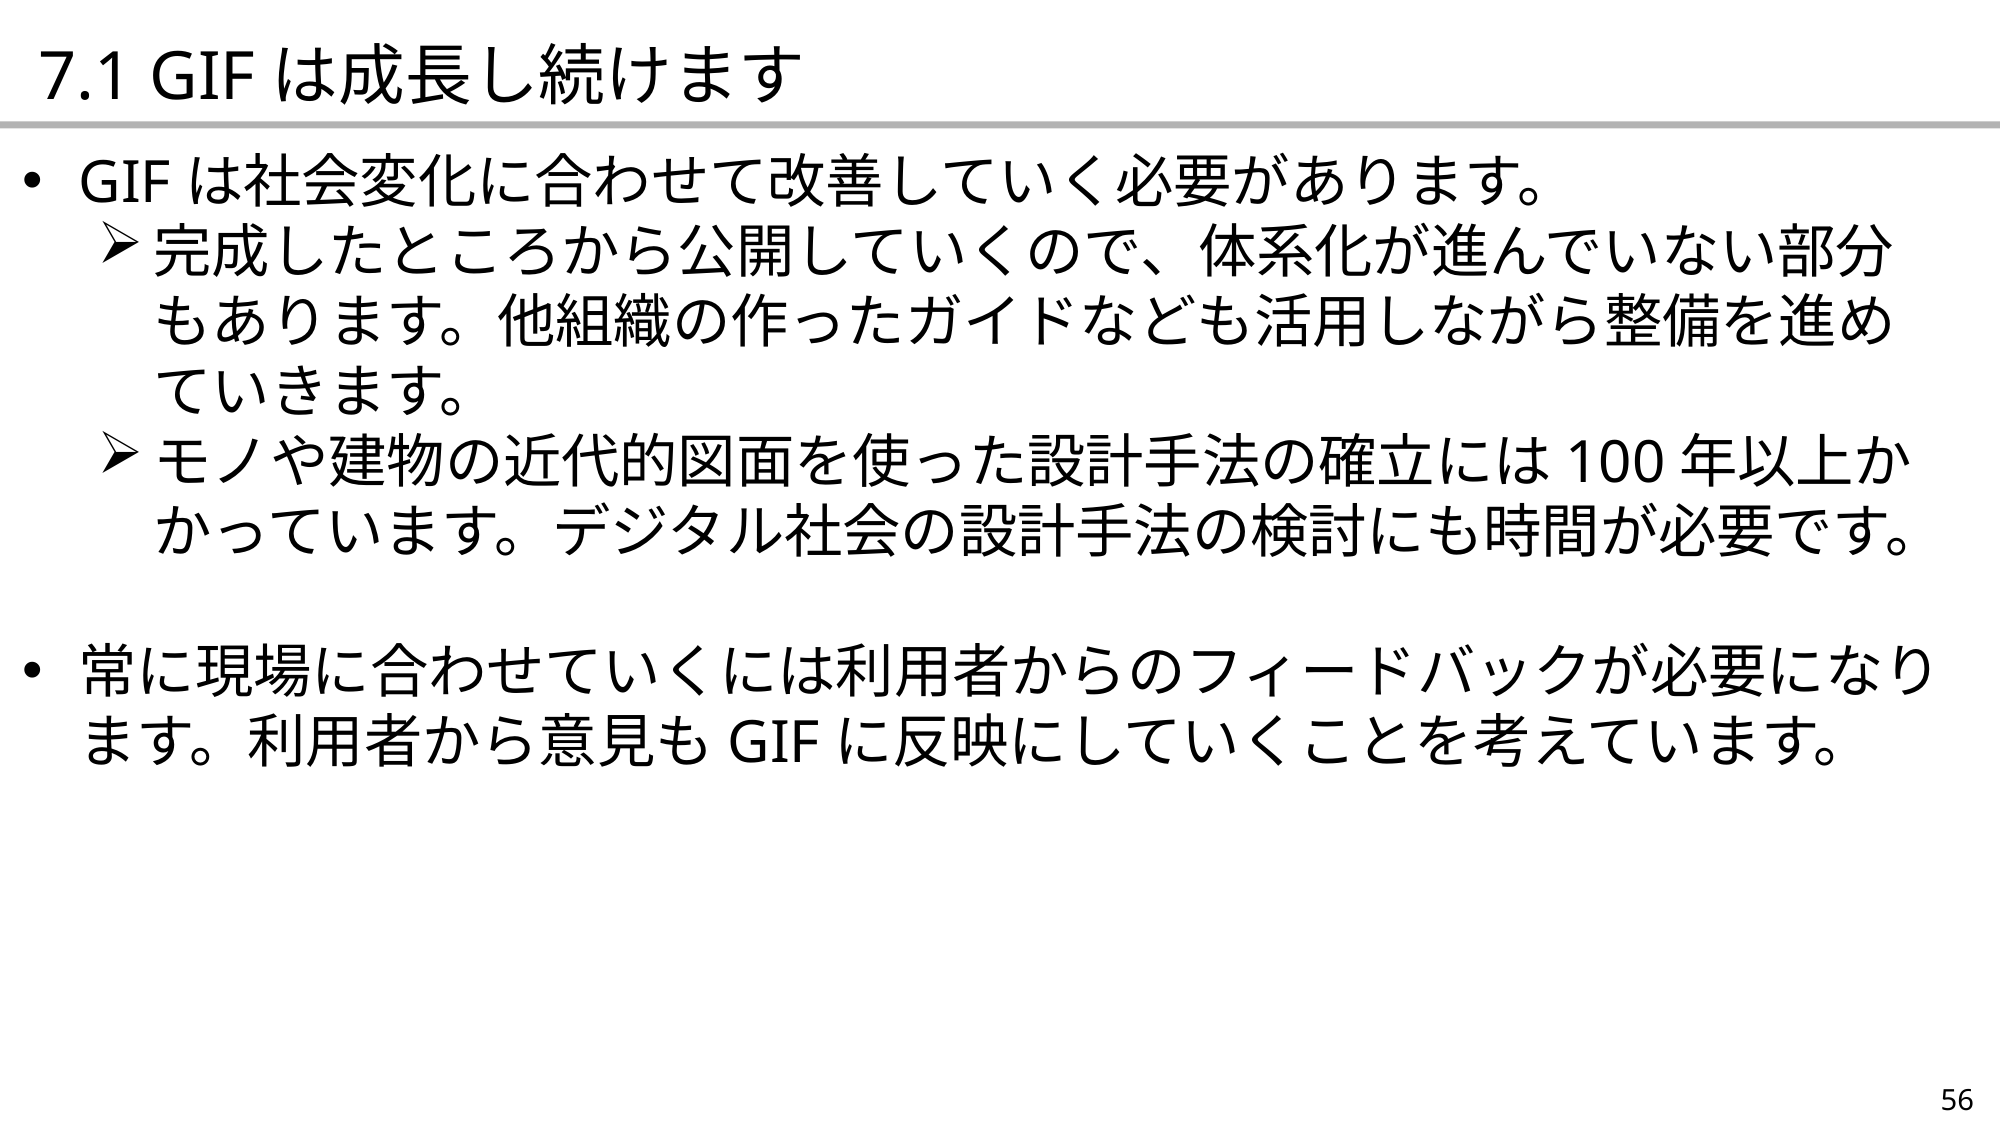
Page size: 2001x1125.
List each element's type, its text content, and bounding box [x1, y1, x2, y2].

text_box 7.1 GIFは成長し続けます [23, 34, 1910, 121]
text_box GIFは社会変化に合わせて改善していく必要があります。 完成したところから公開していくので、体系化が進んでいない部分もあります。他組織の作ったガイドなども活用しながら整備を進めていきます。 モノや建物の近代的図面を使った設計手法の確立には100年以上かかっています。デジタル社会の設計手法の検討にも時間が必要です。 常に現場に合わせていくには利用者からのフィードバックが必要になります。利用者から意見もGIFに反映にしていくことを考えています。 [7, 137, 1957, 782]
slide_number 56 [1881, 1073, 1989, 1124]
